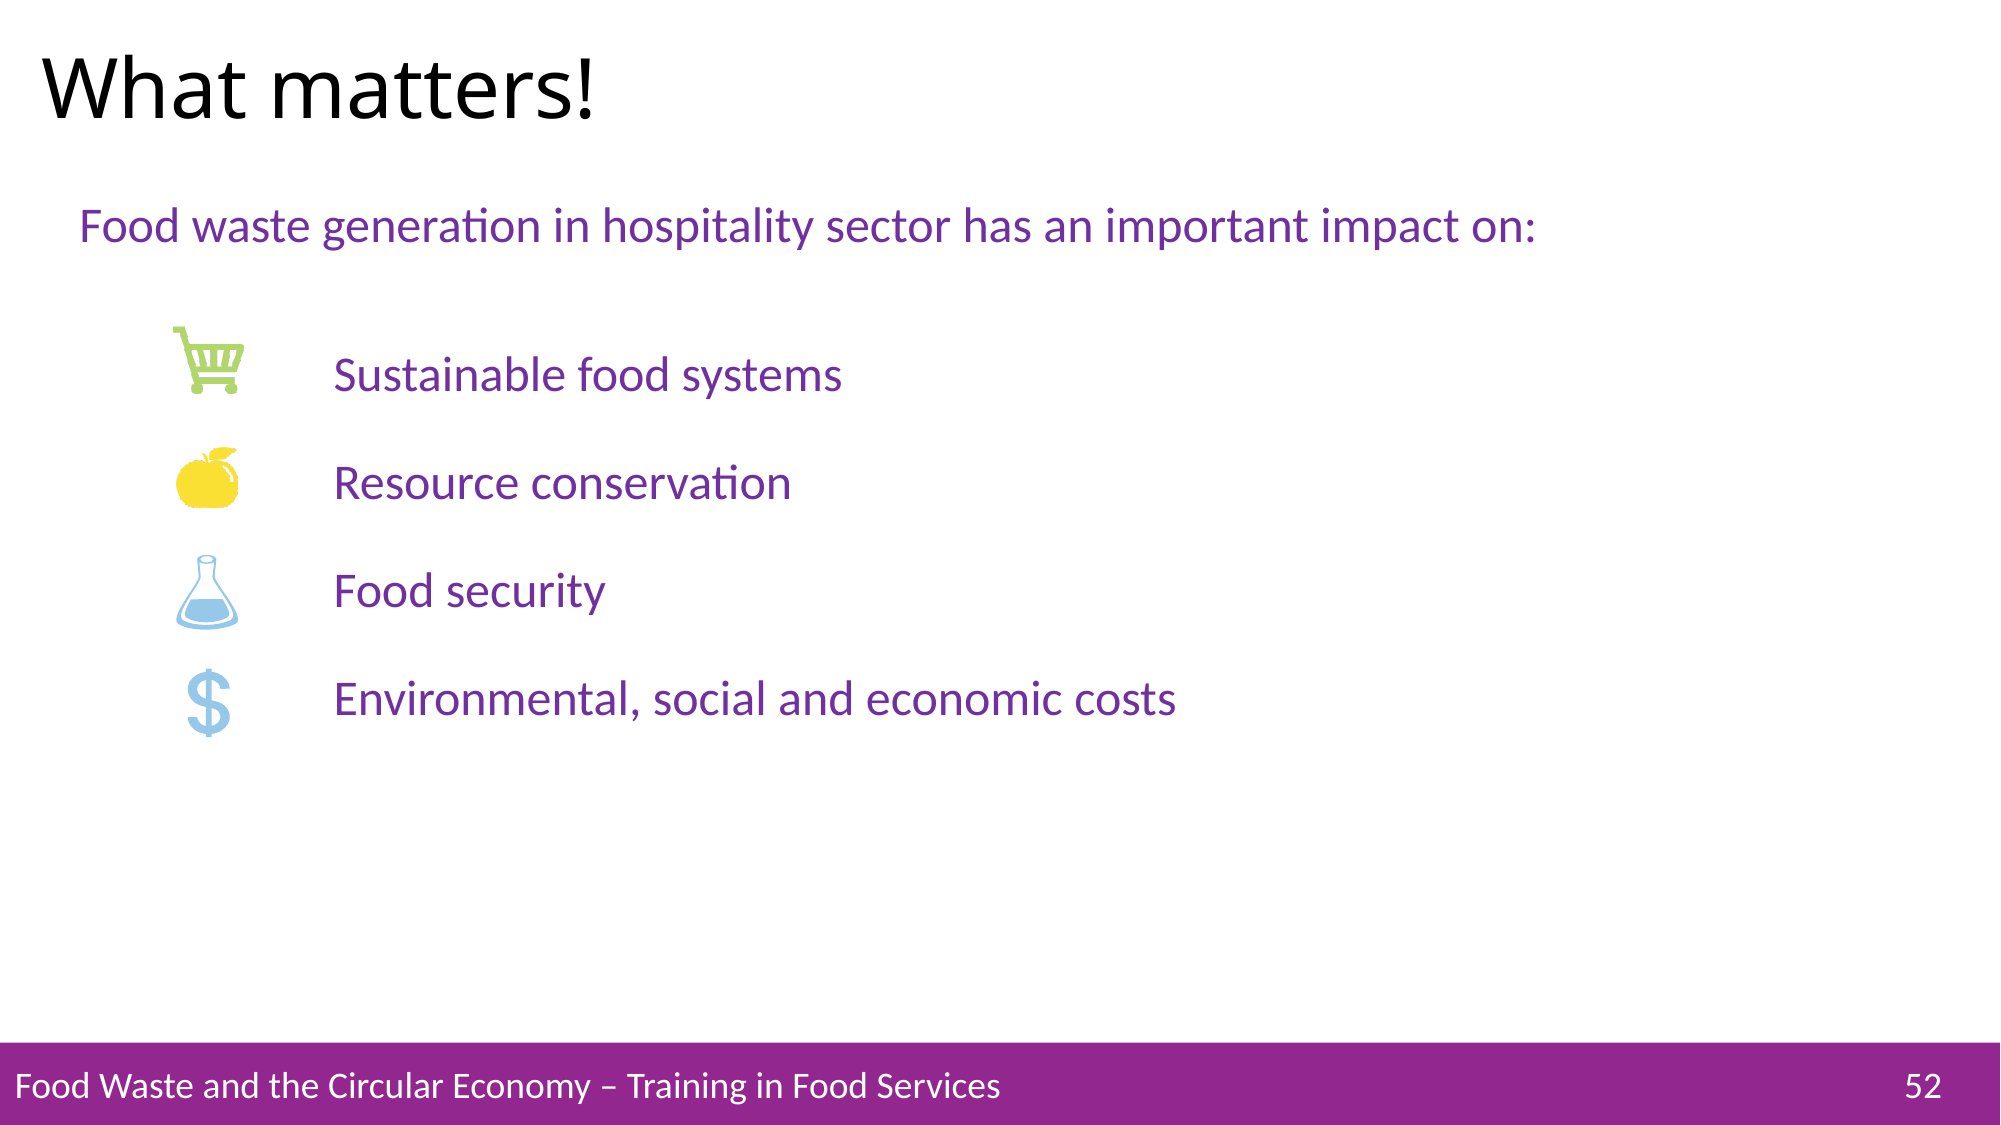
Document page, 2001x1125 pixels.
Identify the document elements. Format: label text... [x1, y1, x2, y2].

text_box [176, 554, 238, 630]
text_box Food waste generation in hospitality sector has an important impact on: [64, 192, 1796, 262]
text_box What matters! [26, 0, 1592, 204]
picture [173, 326, 244, 394]
text_box [187, 668, 230, 738]
text_box Sustainable food systems Resource conservation Food security Environmental, social and economic costs [318, 280, 1563, 745]
picture [176, 447, 239, 508]
